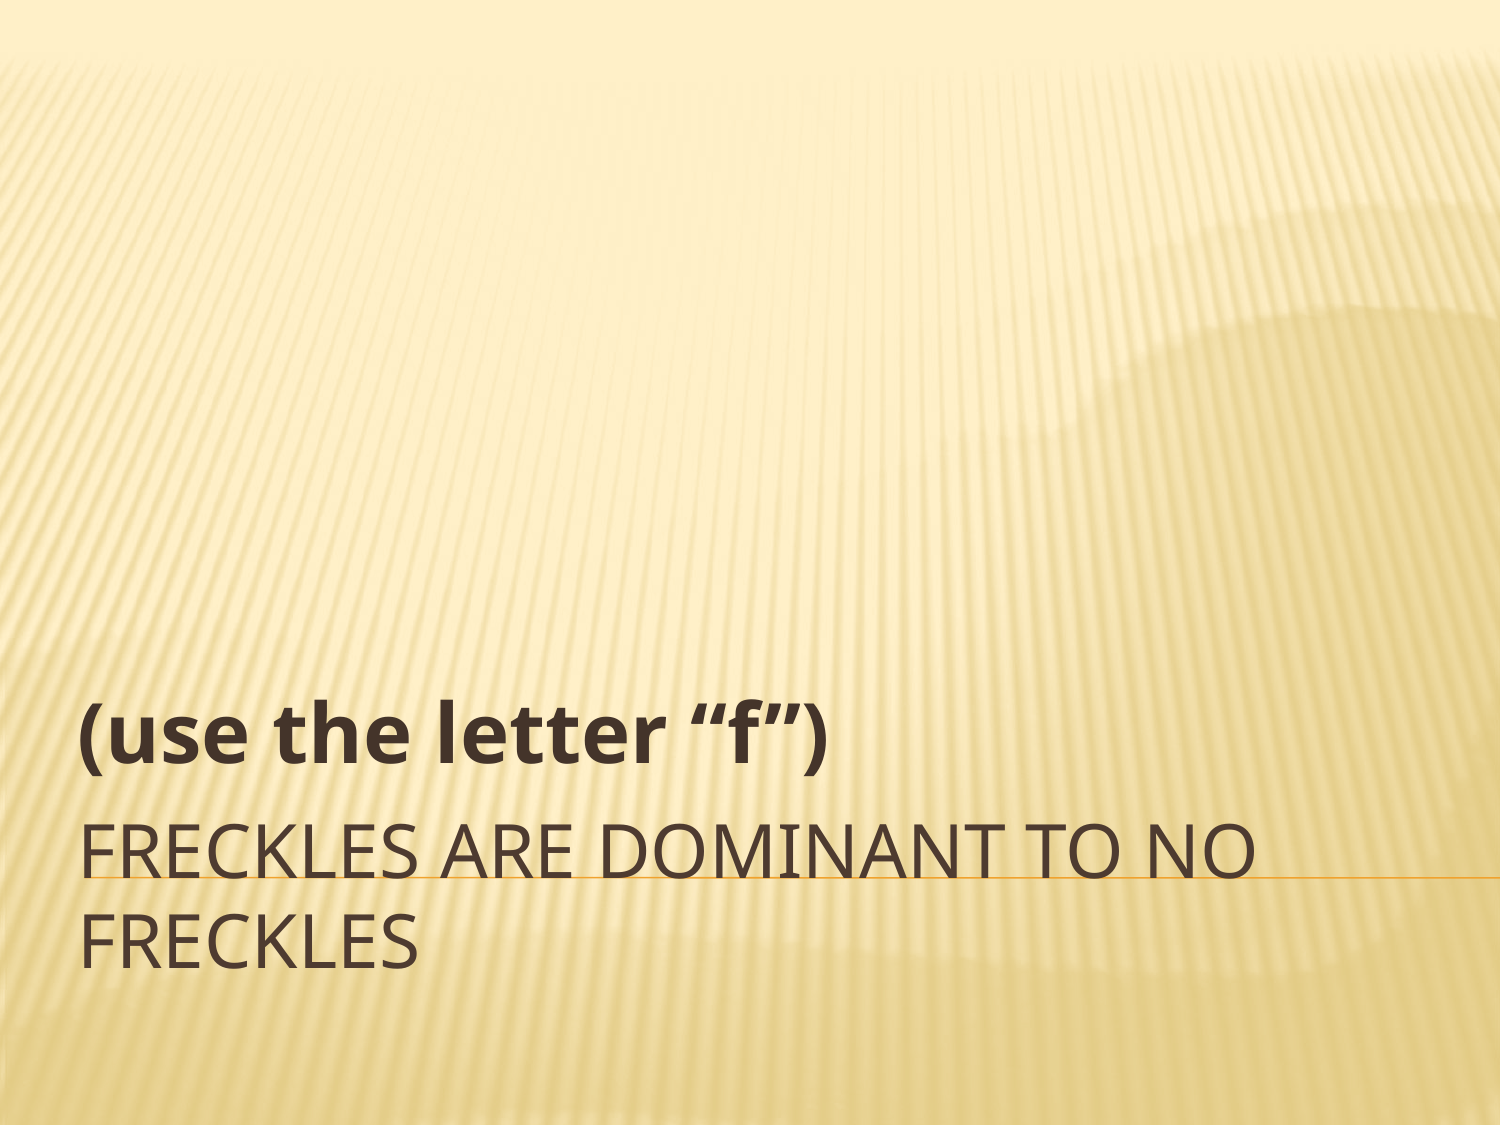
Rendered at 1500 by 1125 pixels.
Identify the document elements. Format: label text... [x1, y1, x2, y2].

title Freckles are dominant to no freckles [62, 796, 1450, 997]
subtitle (use the letter “f”) [62, 637, 1450, 788]
